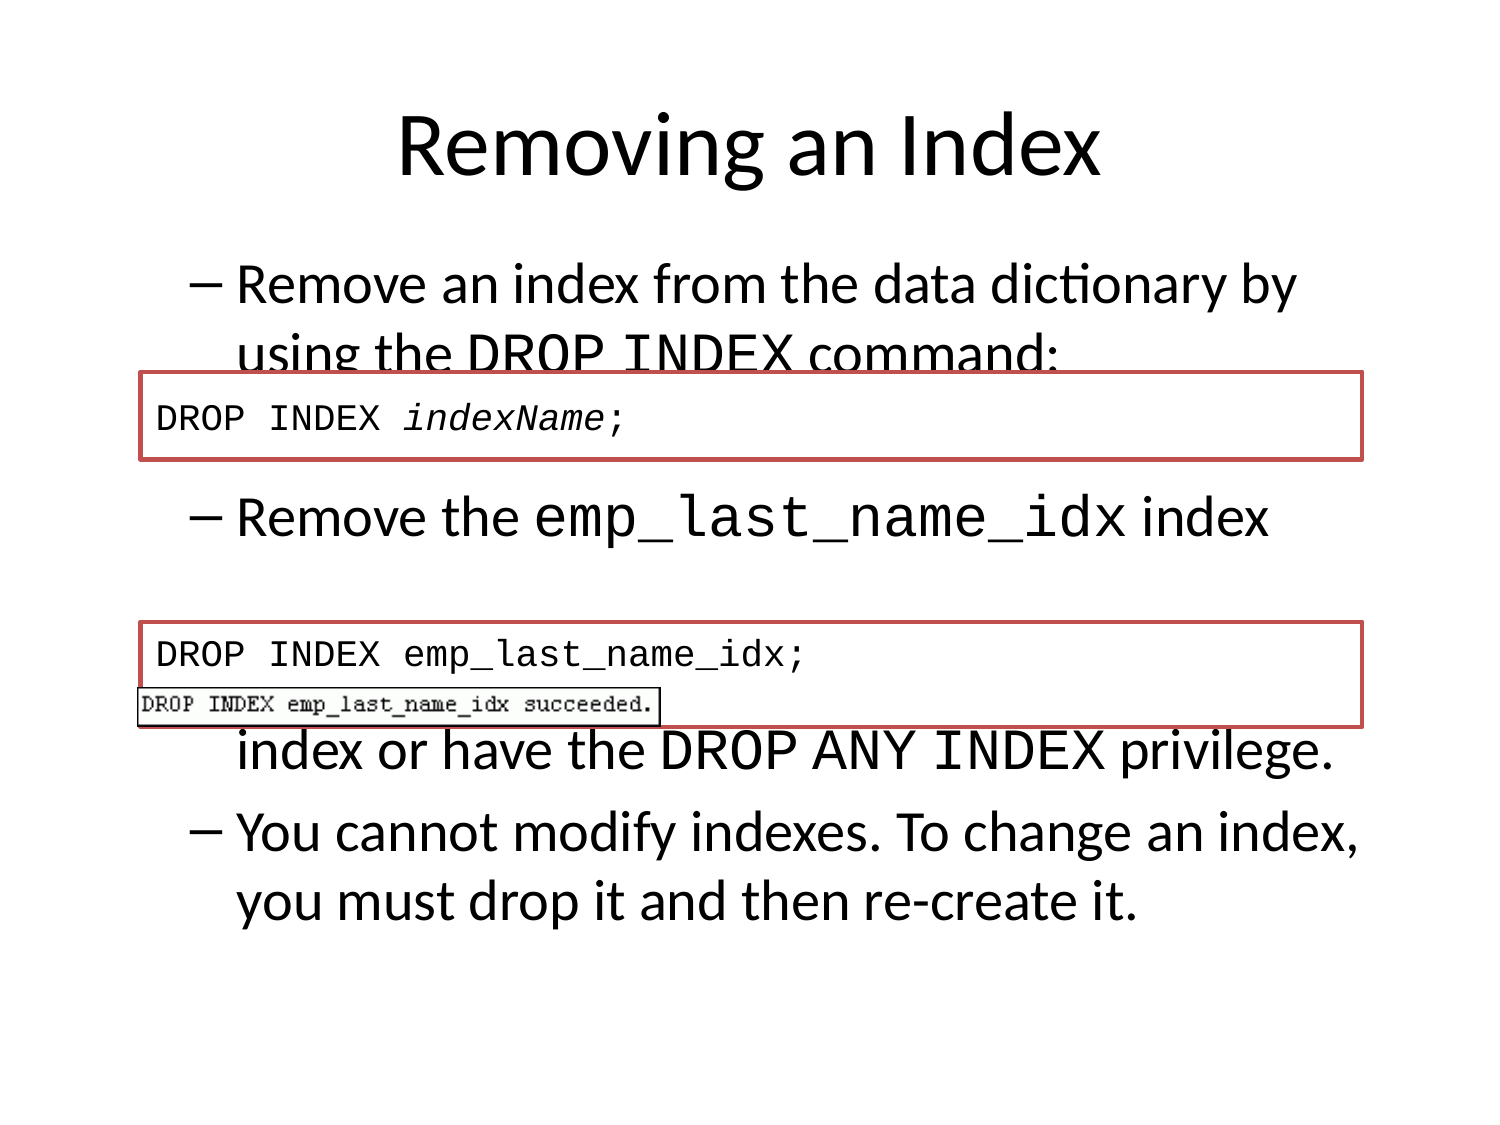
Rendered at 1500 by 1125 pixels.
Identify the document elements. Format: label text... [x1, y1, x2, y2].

picture [137, 687, 661, 727]
title Removing an Index [75, 45, 1425, 233]
list Remove an index from the data dictionary by using the DROP INDEX command: Remove the emp_last_name_idx index To drop an index, you must be the owner of the index or have the DROP ANY INDEX privilege. You cannot modify indexes. To change an index, you must drop it and then re-create it. [99, 237, 1399, 1075]
text_box DROP INDEX indexName; [138, 370, 1364, 462]
text_box DROP INDEX emp_last_name_idx; [138, 620, 1364, 729]
